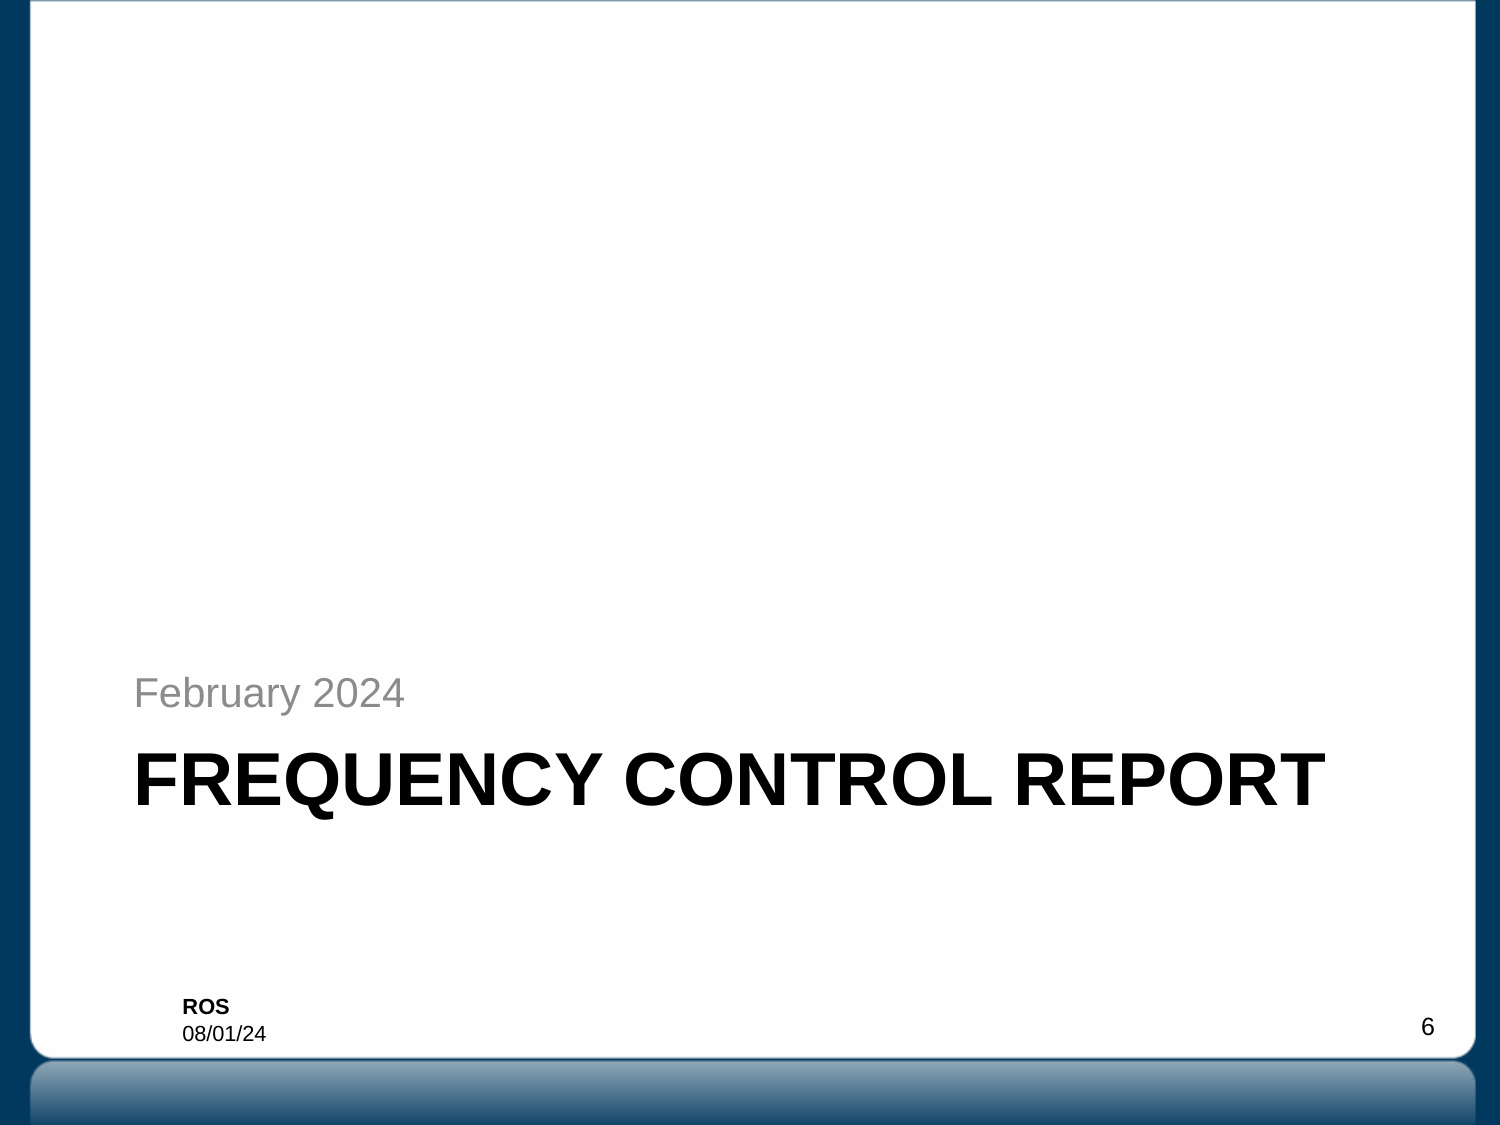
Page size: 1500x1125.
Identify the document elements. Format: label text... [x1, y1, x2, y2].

list February 2024 [118, 476, 1394, 723]
title Frequency Control Report [118, 723, 1394, 947]
picture [0, 0, 1500, 1125]
